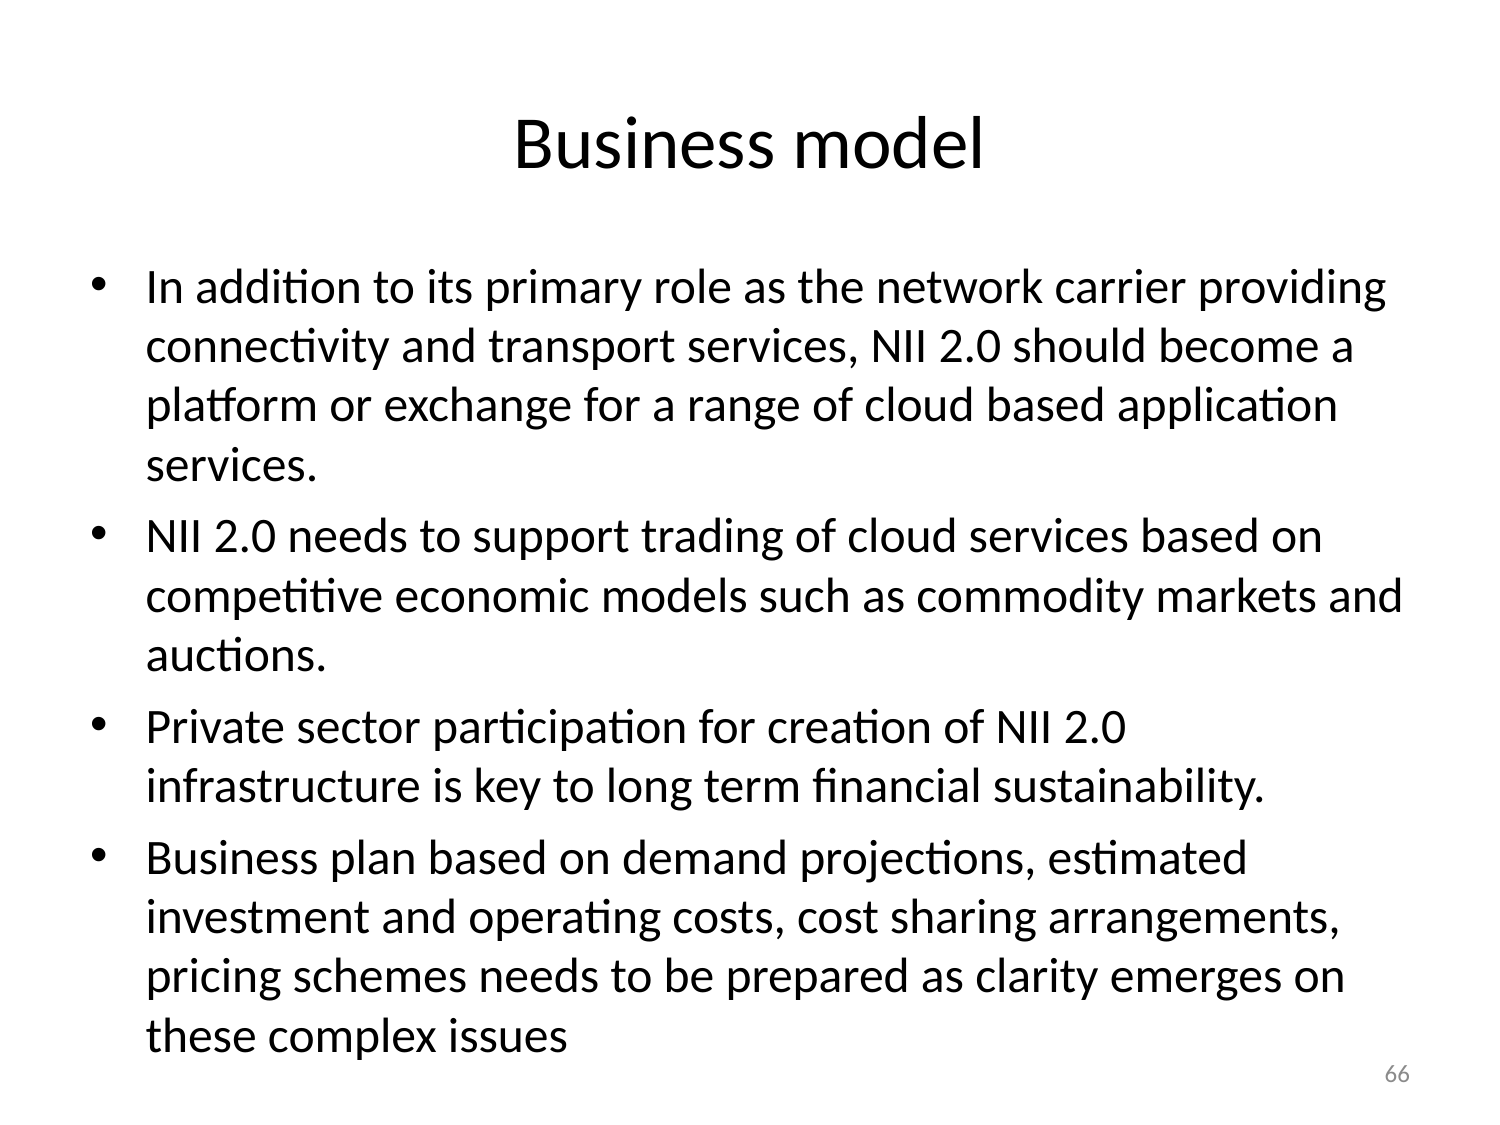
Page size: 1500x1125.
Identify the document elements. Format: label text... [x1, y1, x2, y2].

list In addition to its primary role as the network carrier providing connectivity and transport services, NII 2.0 should become a platform or exchange for a range of cloud based application services. NII 2.0 needs to support trading of cloud services based on competitive economic models such as commodity markets and auctions. Private sector participation for creation of NII 2.0 infrastructure is key to long term financial sustainability. Business plan based on demand projections, estimated investment and operating costs, cost sharing arrangements, pricing schemes needs to be prepared as clarity emerges on these complex issues [75, 246, 1425, 1079]
slide_number 66 [1074, 1042, 1425, 1103]
title Business model [75, 45, 1425, 233]
